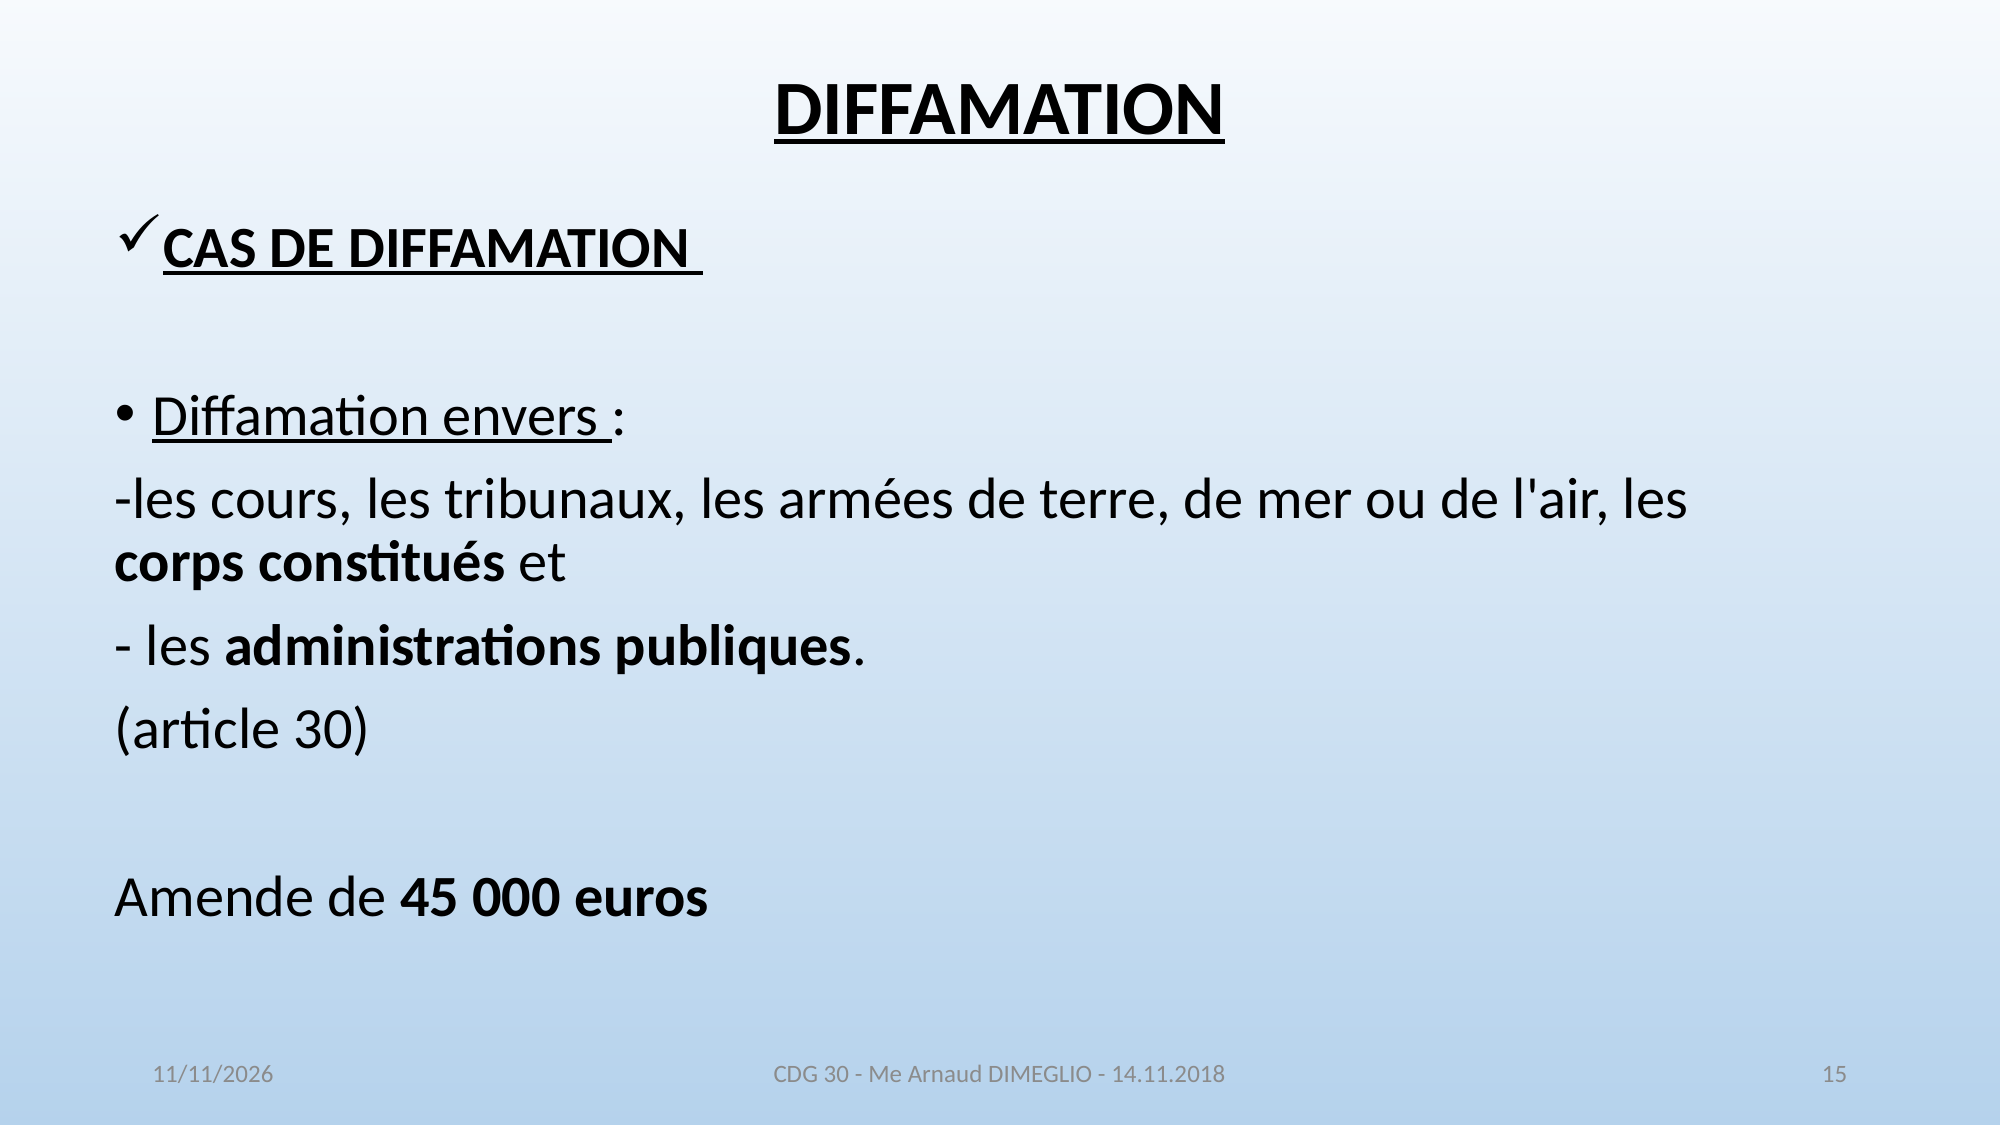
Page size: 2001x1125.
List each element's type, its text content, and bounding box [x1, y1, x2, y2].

list CAS DE DIFFAMATION Diffamation envers : -les cours, les tribunaux, les armées de terre, de mer ou de l'air, les corps constitués et - les administrations publiques. (article 30) Amende de 45 000 euros [99, 210, 1825, 1066]
footer CDG 30 - Me Arnaud DIMEGLIO - 14.11.2018 [662, 1042, 1338, 1103]
title DIFFAMATION [137, 59, 1863, 252]
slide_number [137, 1042, 588, 1103]
slide_number 15 [1412, 1042, 1863, 1103]
